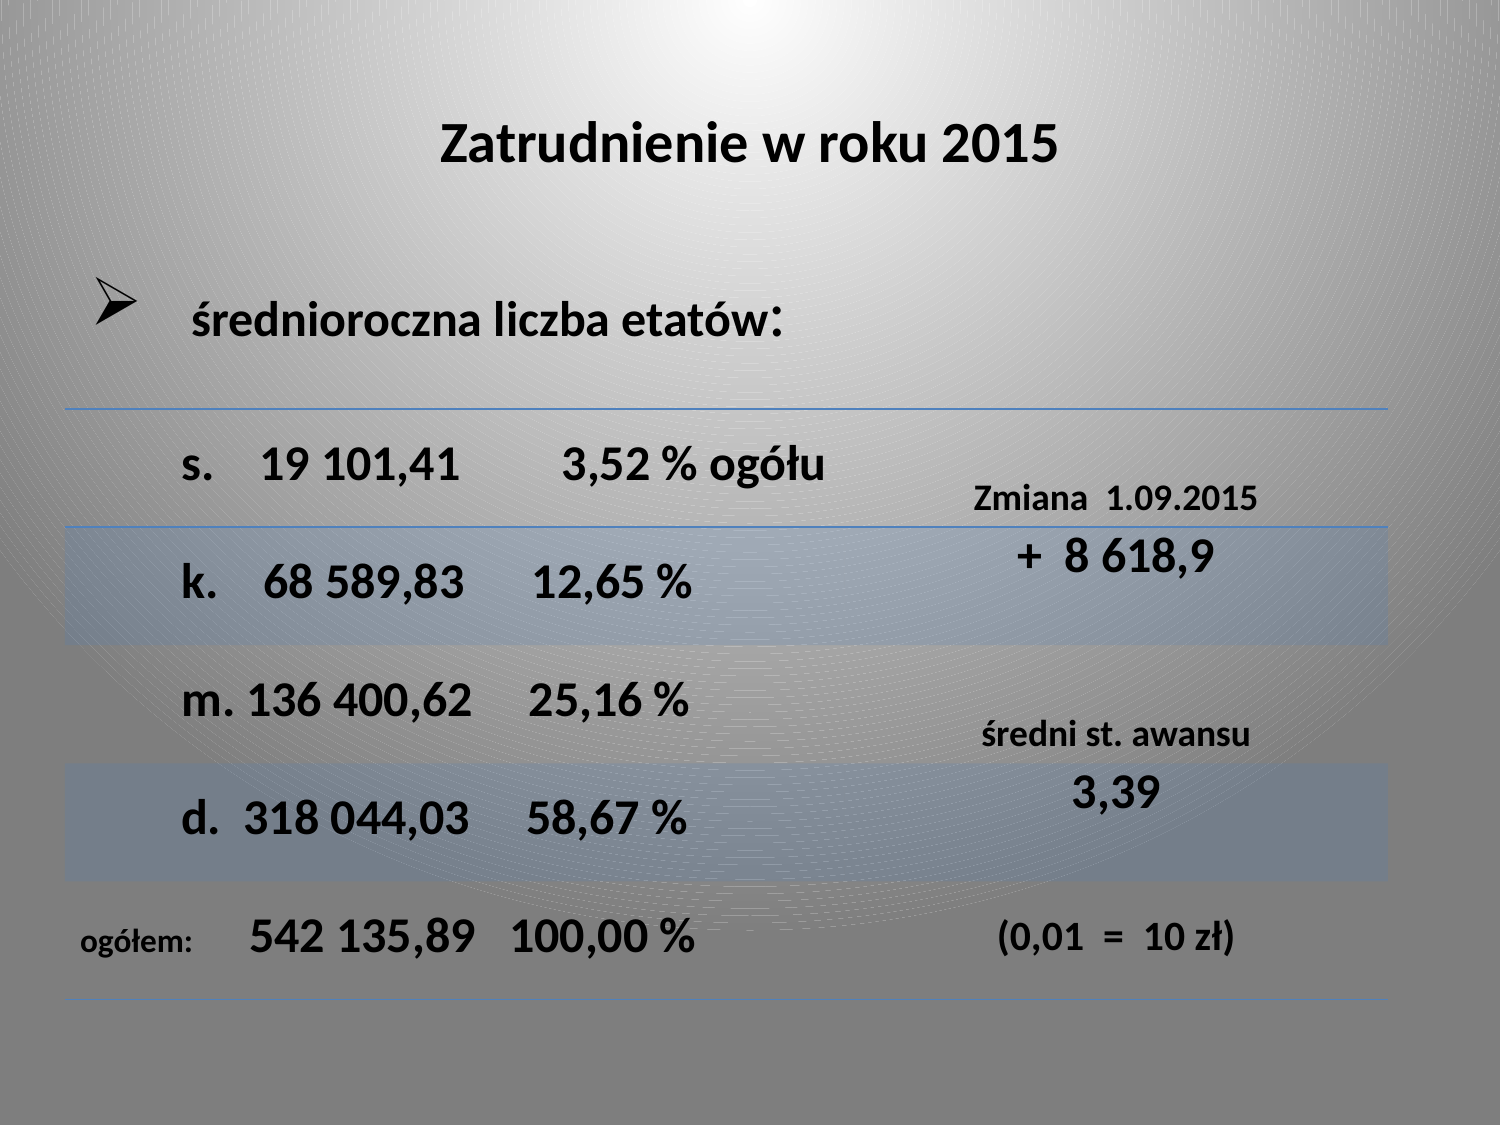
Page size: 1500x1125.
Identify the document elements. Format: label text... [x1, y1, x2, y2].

table_header Zmiana 1.09.2015 [844, 410, 1388, 526]
table_cell 3,39 [844, 763, 1388, 881]
table_cell średni st. awansu [844, 645, 1388, 763]
list średnioroczna liczba etatów: [75, 262, 1425, 1005]
table_cell (0,01 = 10 zł) [844, 881, 1388, 999]
table_cell k. 68 589,83 12,65 % [65, 528, 844, 645]
table_cell + 8 618,9 [844, 528, 1388, 645]
title Zatrudnienie w roku 2015 [75, 45, 1425, 233]
table_cell ogółem: 542 135,89 100,00 % [65, 881, 844, 999]
table_header s. 19 101,41 3,52 % ogółu [65, 410, 844, 526]
table_cell d. 318 044,03 58,67 % [65, 763, 844, 881]
table_cell m. 136 400,62 25,16 % [65, 645, 844, 763]
